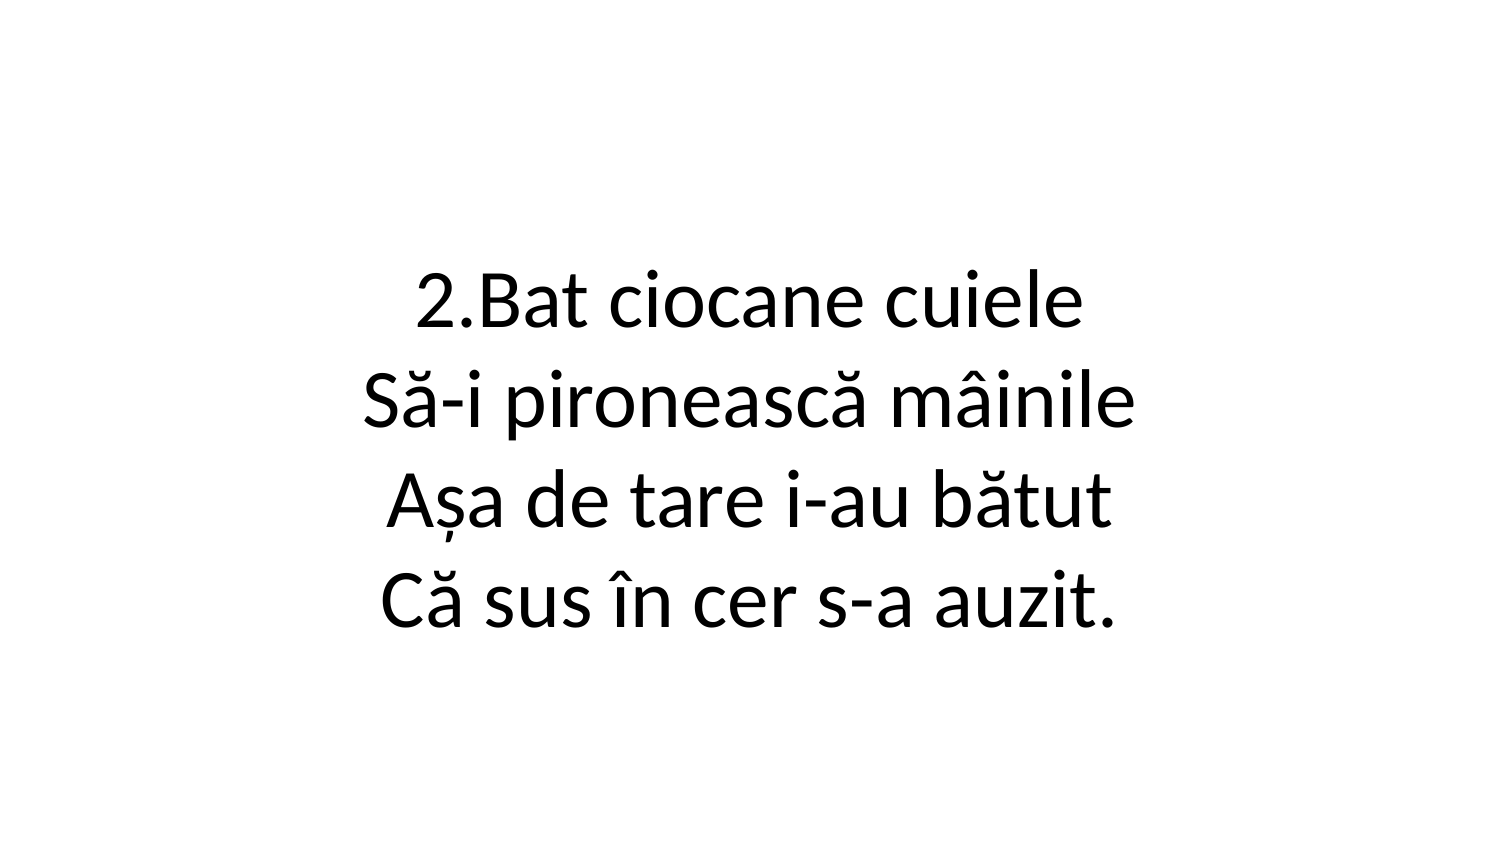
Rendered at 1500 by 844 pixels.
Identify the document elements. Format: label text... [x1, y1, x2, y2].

text_box 2.Bat ciocane cuiele Să-i pironească mâinile Așa de tare i-au bătut Că sus în cer s-a auzit. [347, 192, 1153, 652]
